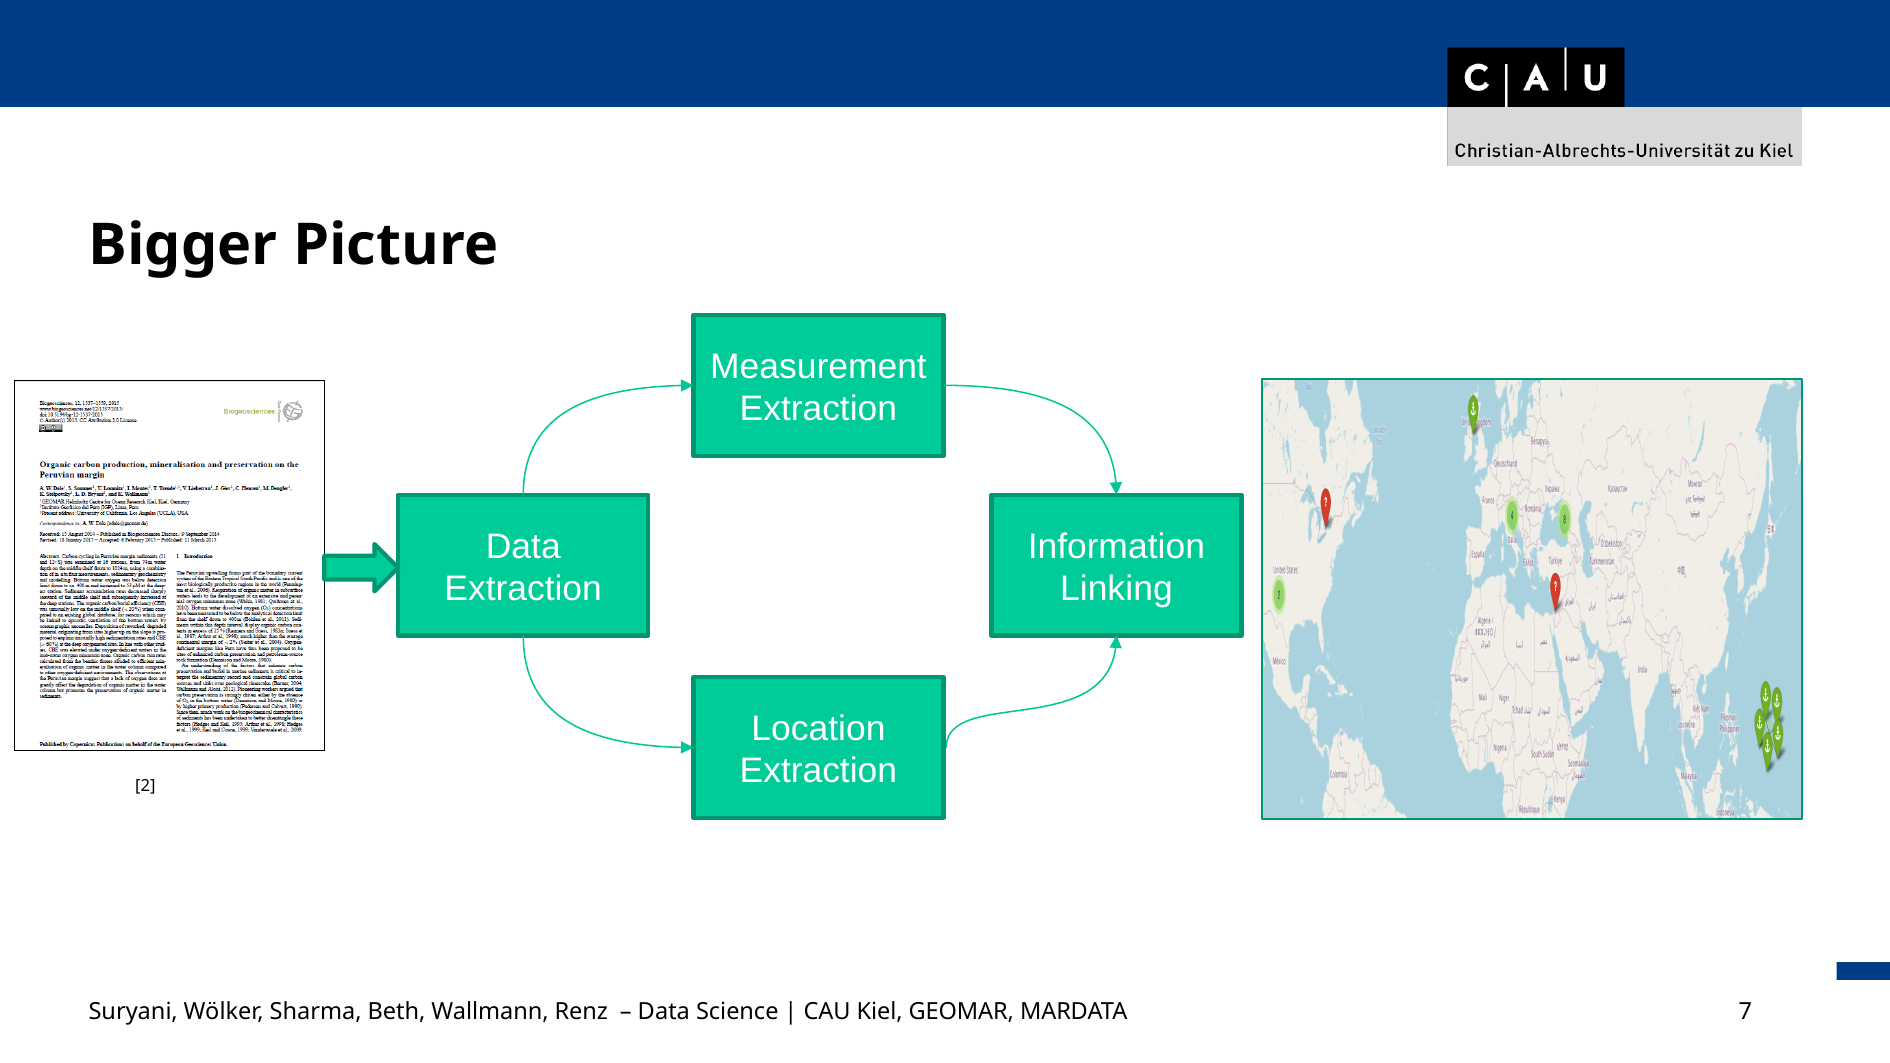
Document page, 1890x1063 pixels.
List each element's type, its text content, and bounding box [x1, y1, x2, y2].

picture [14, 379, 325, 751]
text_box Bigger Picture [88, 206, 1743, 313]
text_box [552, 606, 665, 777]
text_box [553, 354, 664, 526]
picture [0, 0, 1890, 166]
text_box Information Linking [989, 493, 1244, 638]
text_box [945, 635, 1117, 748]
text_box Data Extraction [396, 493, 650, 638]
text_box Location Extraction [691, 675, 946, 820]
text_box [2] [120, 767, 171, 802]
text_box [329, 542, 401, 594]
text_box Measurement Extraction [691, 313, 946, 458]
text_box Suryani, Wölker, Sharma, Beth, Wallmann, Renz – Data Science | CAU Kiel, GEOMAR, MARDATA 7 [88, 980, 1802, 1028]
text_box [943, 385, 1117, 495]
picture [1262, 379, 1802, 819]
